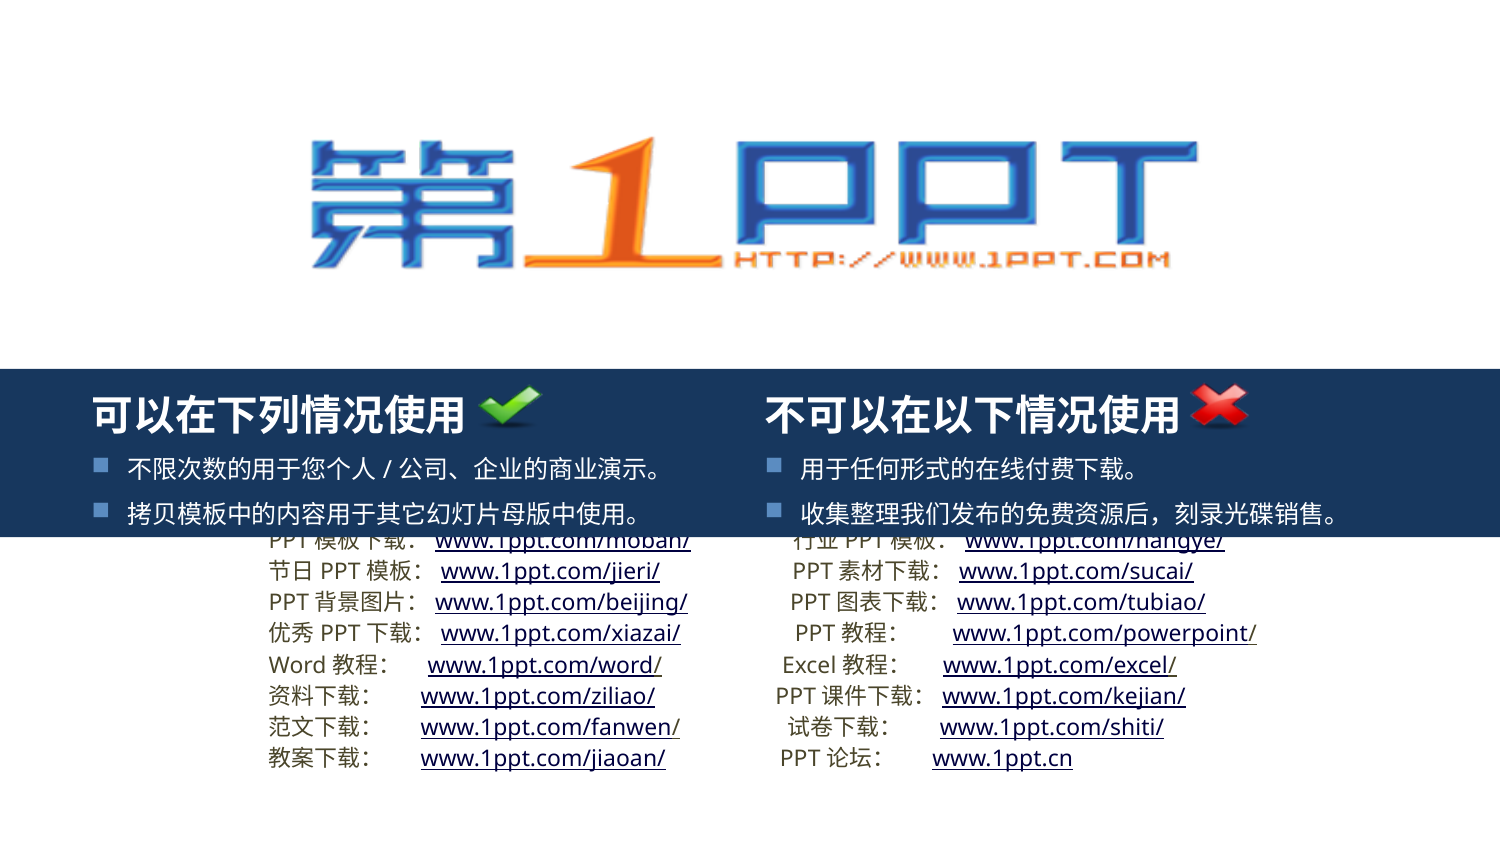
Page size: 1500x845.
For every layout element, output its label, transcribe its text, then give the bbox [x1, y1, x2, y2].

text_box PPT模板下载：www.1ppt.com/moban/ 行业PPT模板：www.1ppt.com/hangye/ 节日PPT模板：www.1ppt.com/jieri/ PPT素材下载：www.1ppt.com/sucai/ PPT背景图片：www.1ppt.com/beijing/ PPT图表下载：www.1ppt.com/tubiao/ 优秀PPT下载：www.1ppt.com/xiazai/ PPT教程： www.1ppt.com/powerpoint/ Word教程： www.1ppt.com/word/ Excel教程： www.1ppt.com/excel/ 资料下载： www.1ppt.com/ziliao/ PPT课件下载：www.1ppt.com/kejian/ 范文下载： www.1ppt.com/fanwen/ 试卷下载： www.1ppt.com/shiti/ 教案下载： www.1ppt.com/jiaoan/ PPT论坛： www.1ppt.cn [252, 572, 1315, 756]
picture [134, 38, 1400, 370]
picture [477, 380, 544, 430]
text_box 不可以在以下情况使用 用于任何形式的在线付费下载。 收集整理我们发布的免费资源后，刻录光碟销售。 [750, 381, 1424, 572]
text_box [1253, 368, 1500, 538]
picture [1186, 380, 1252, 430]
text_box [0, 368, 476, 538]
text_box 可以在下列情况使用 不限次数的用于您个人/公司、企业的商业演示。 拷贝模板中的内容用于其它幻灯片母版中使用。 [76, 381, 750, 581]
